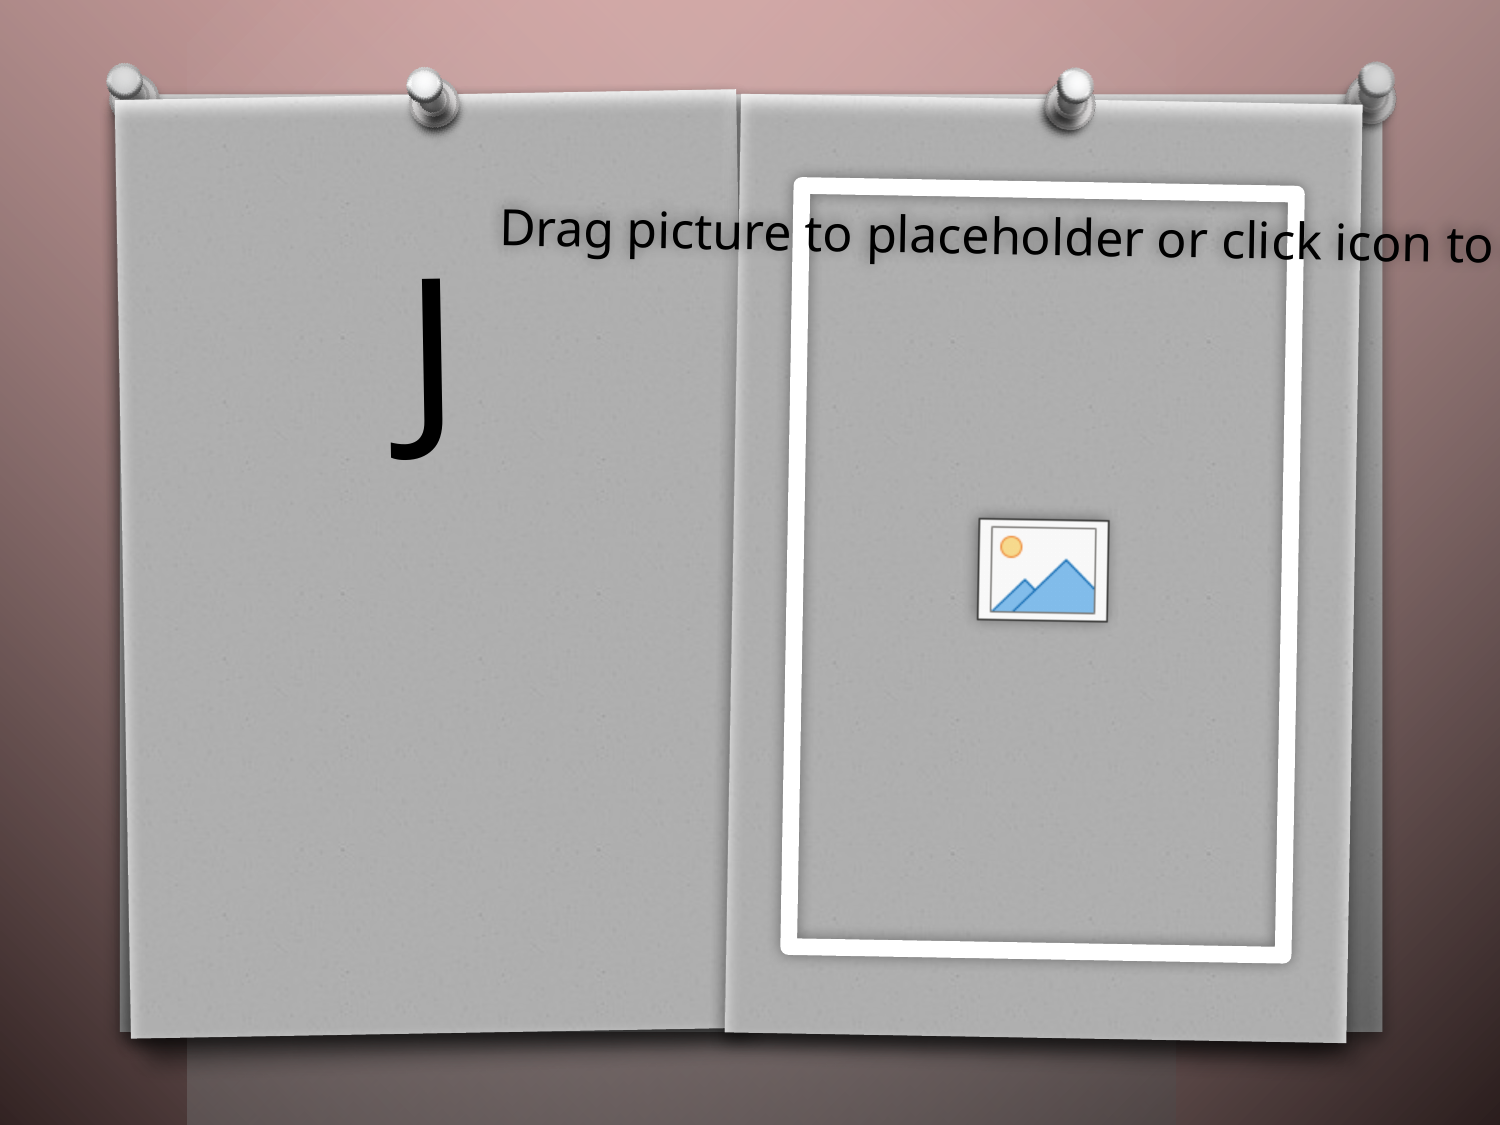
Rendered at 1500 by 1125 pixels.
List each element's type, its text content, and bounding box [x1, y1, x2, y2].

picture [803, 197, 1282, 943]
picture [1016, 41, 1138, 162]
picture [375, 33, 497, 157]
title J [179, 222, 687, 475]
